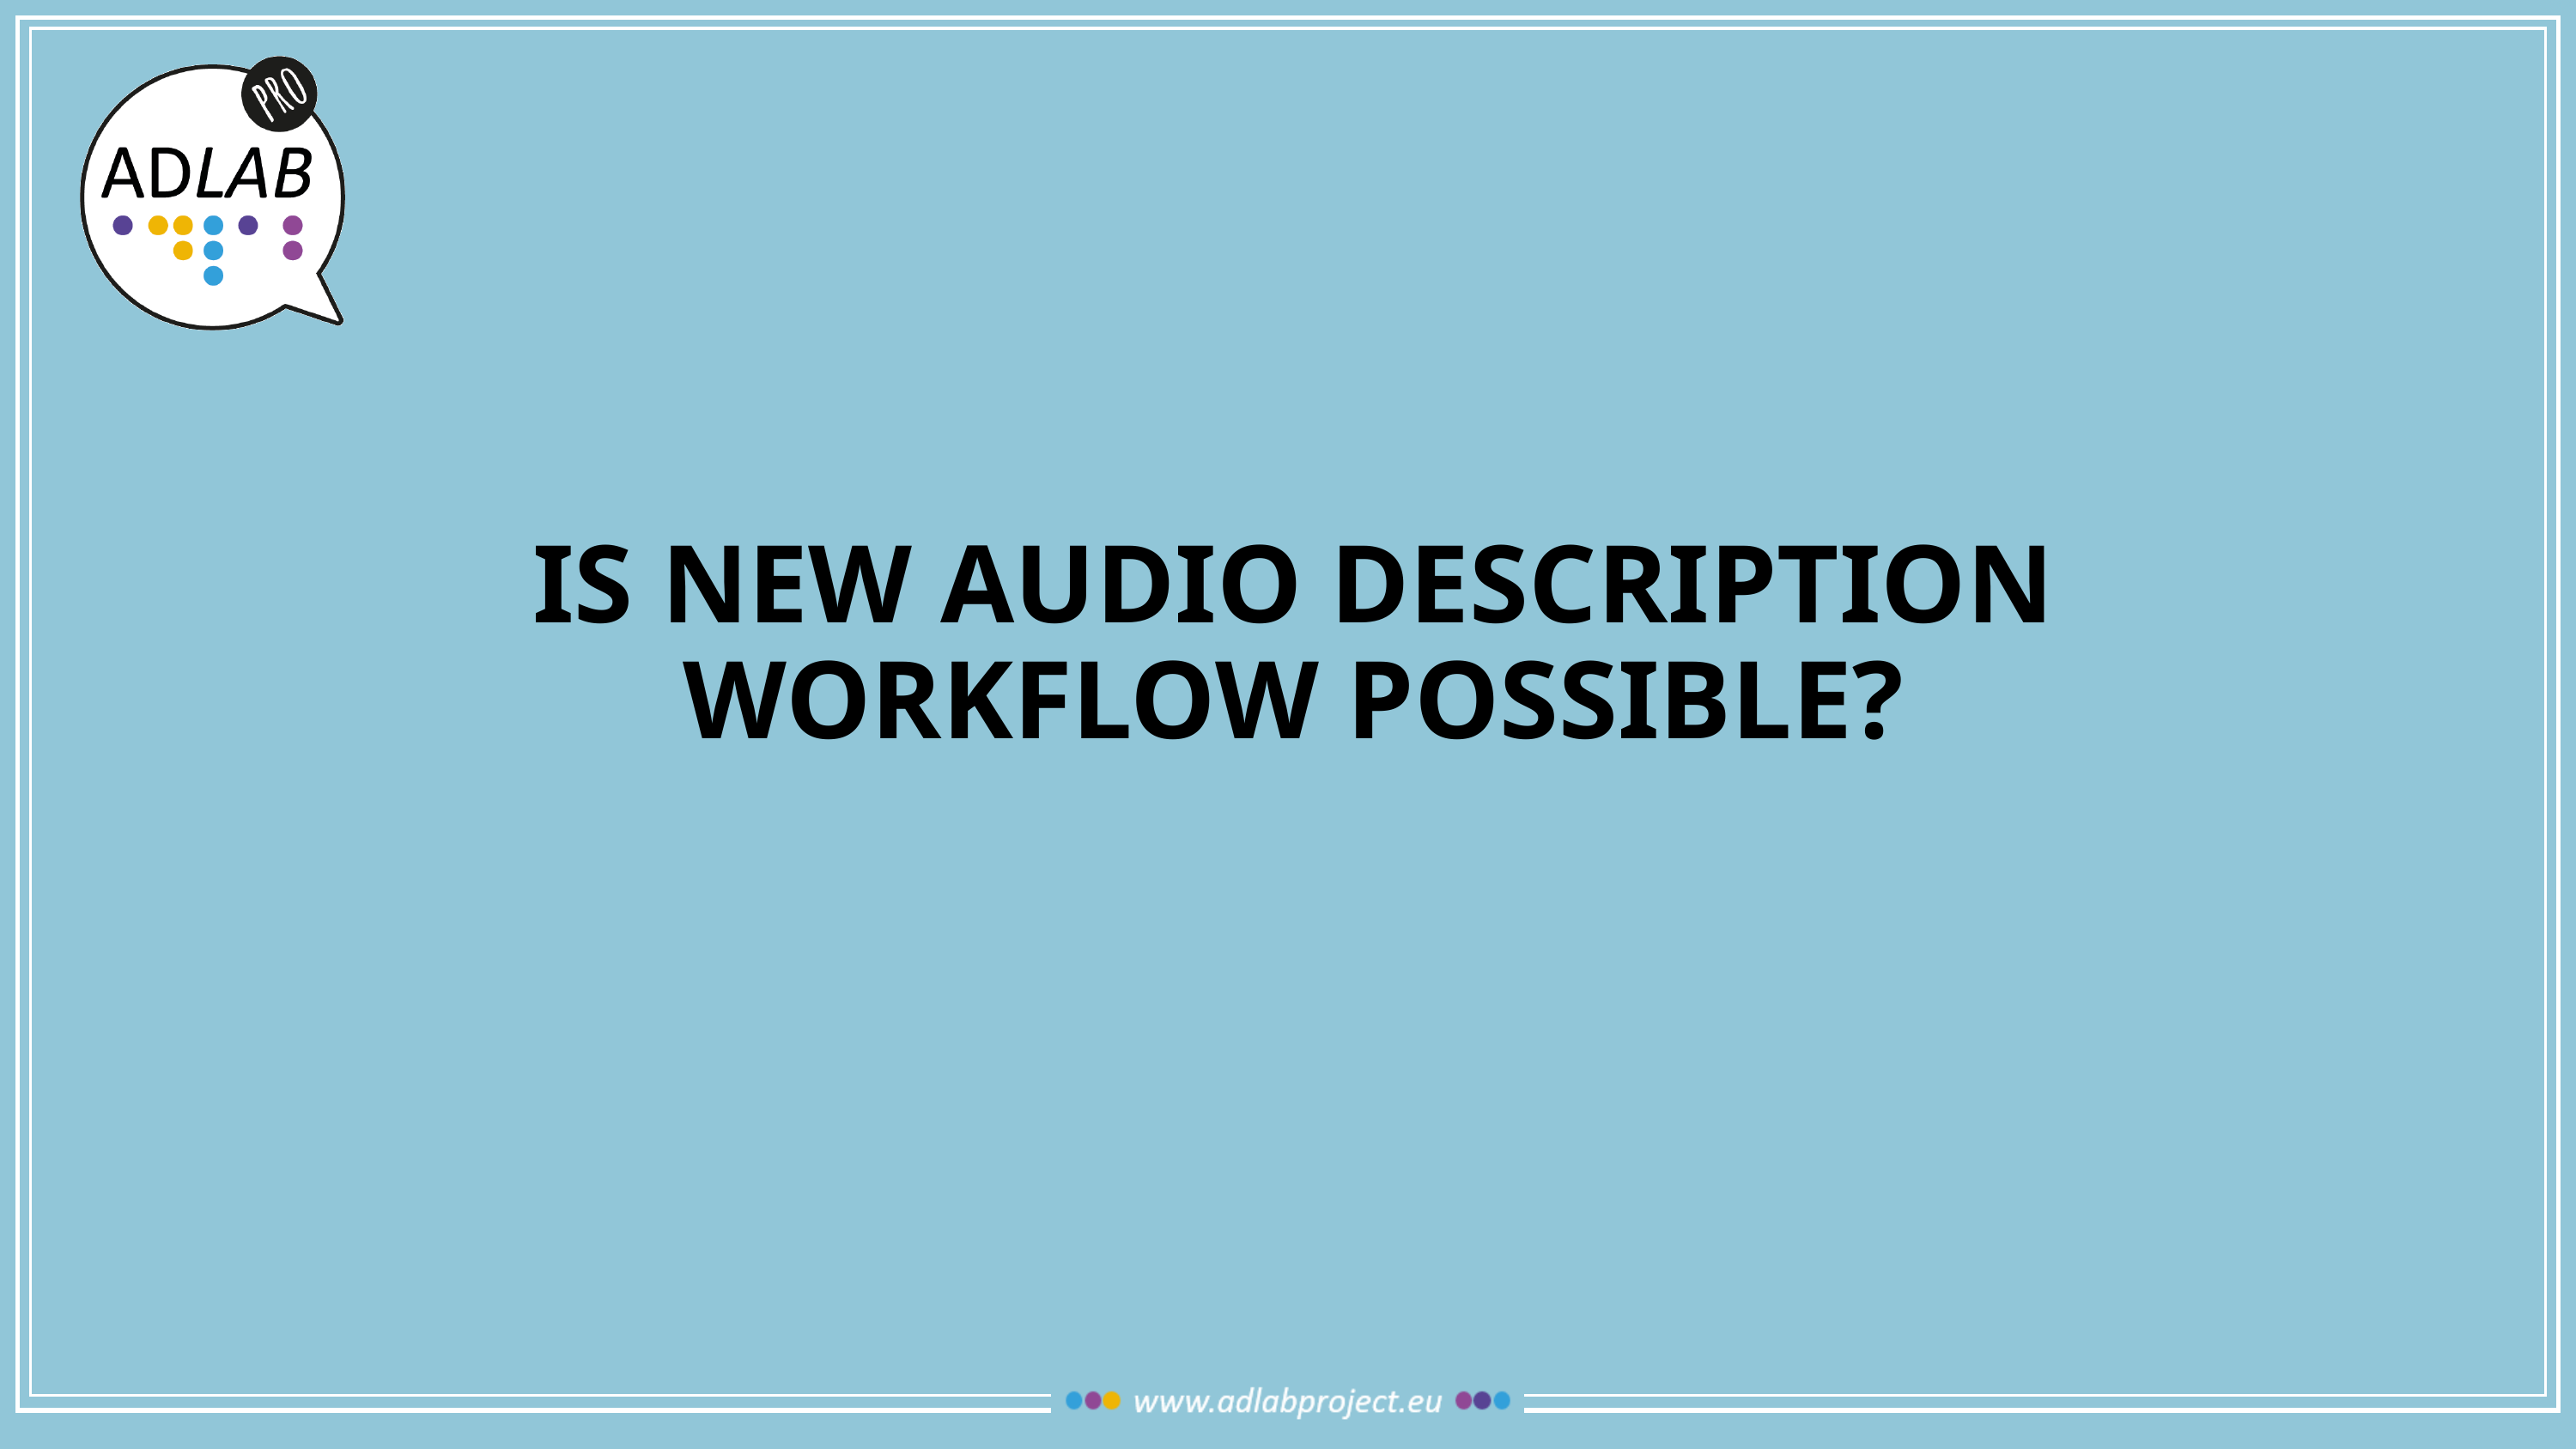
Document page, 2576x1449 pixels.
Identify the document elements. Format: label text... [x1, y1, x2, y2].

picture [72, 49, 353, 330]
picture [1051, 1378, 1524, 1429]
title Is New audio description workflow possible? [252, 506, 2336, 786]
